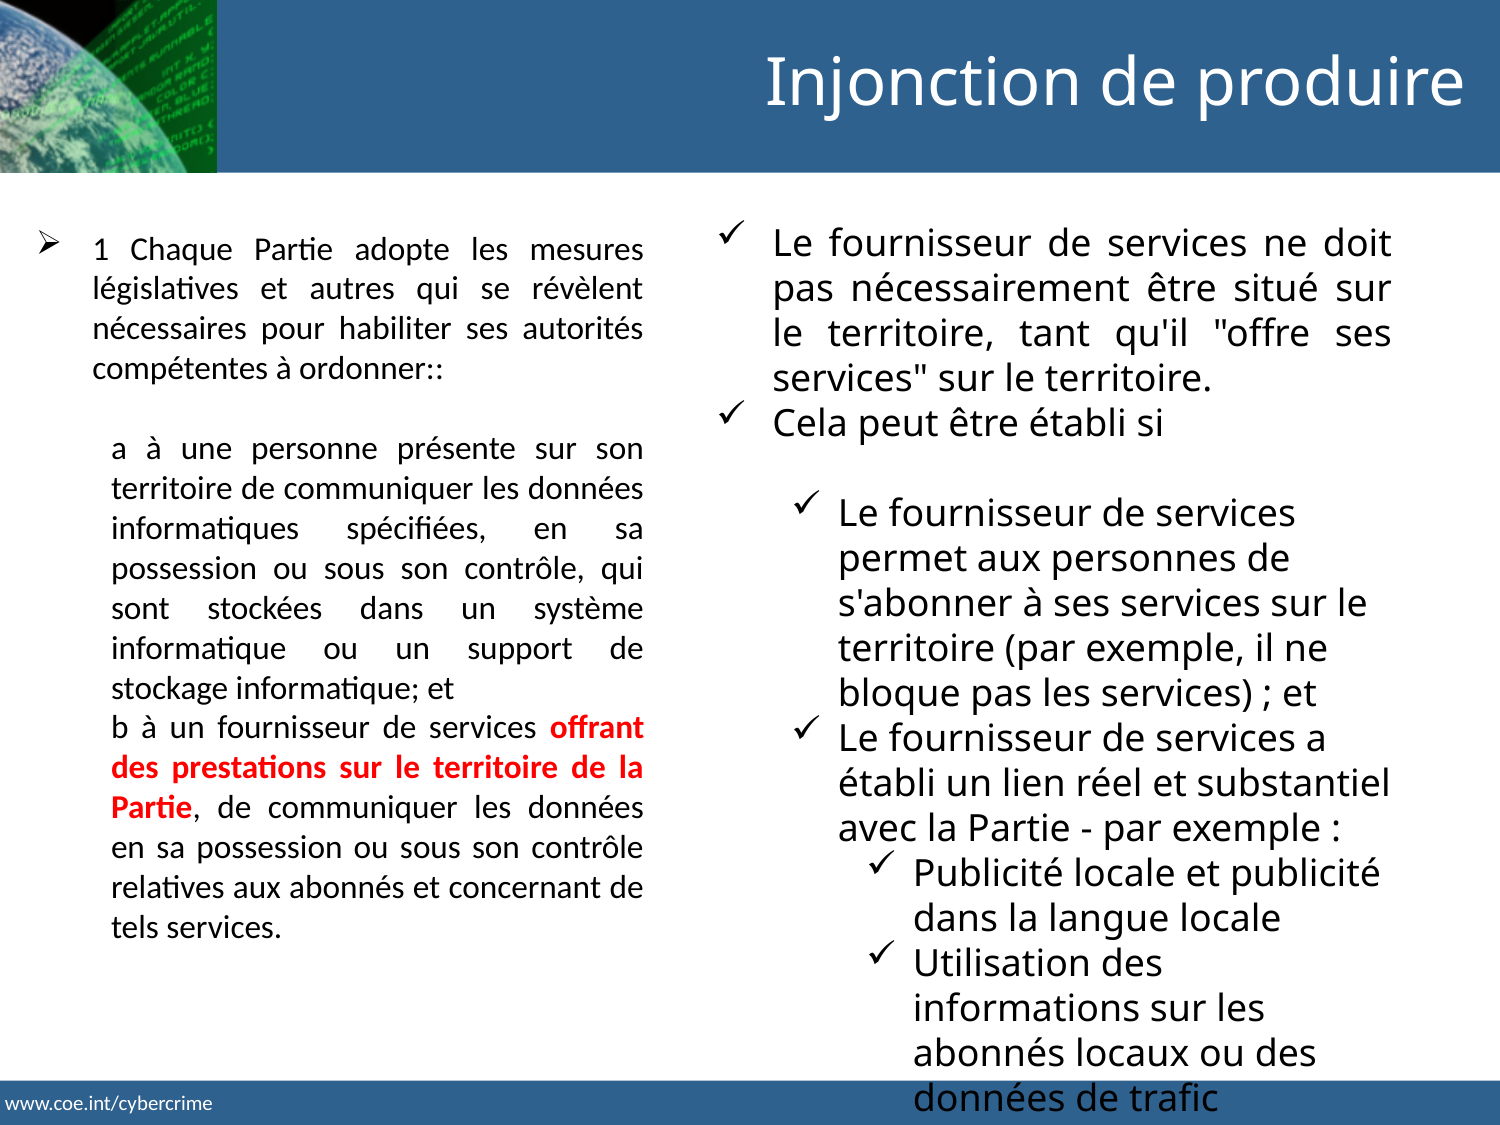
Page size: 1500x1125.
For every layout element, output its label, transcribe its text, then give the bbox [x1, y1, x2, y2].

text_box Le fournisseur de services ne doit pas nécessairement être situé sur le territoire, tant qu'il "offre ses services" sur le territoire. Cela peut être établi si Le fournisseur de services permet aux personnes de s'abonner à ses services sur le territoire (par exemple, il ne bloque pas les services) ; et Le fournisseur de services a établi un lien réel et substantiel avec la Partie - par exemple : Publicité locale et publicité dans la langue locale Utilisation des informations sur les abonnés locaux ou des données de trafic associées dans le cadre de ses activités Interagit avec des abonnés locaux Est autrement considéré comme établi localement [701, 211, 1408, 1125]
picture [0, 0, 217, 173]
text_box Injonction de produire [230, 31, 1483, 126]
text_box 1 Chaque Partie adopte les mesures législatives et autres qui se révèlent nécessaires pour habiliter ses autorités compétentes à ordonner:: a à une personne présente sur son territoire de communiquer les données informatiques spécifiées, en sa possession ou sous son contrôle, qui sont stockées dans un système informatique ou un support de stockage informatique; et b à un fournisseur de services offrant des prestations sur le territoire de la Partie, de communiquer les données en sa possession ou sous son contrôle relatives aux abonnés et concernant de tels services. [21, 219, 660, 953]
